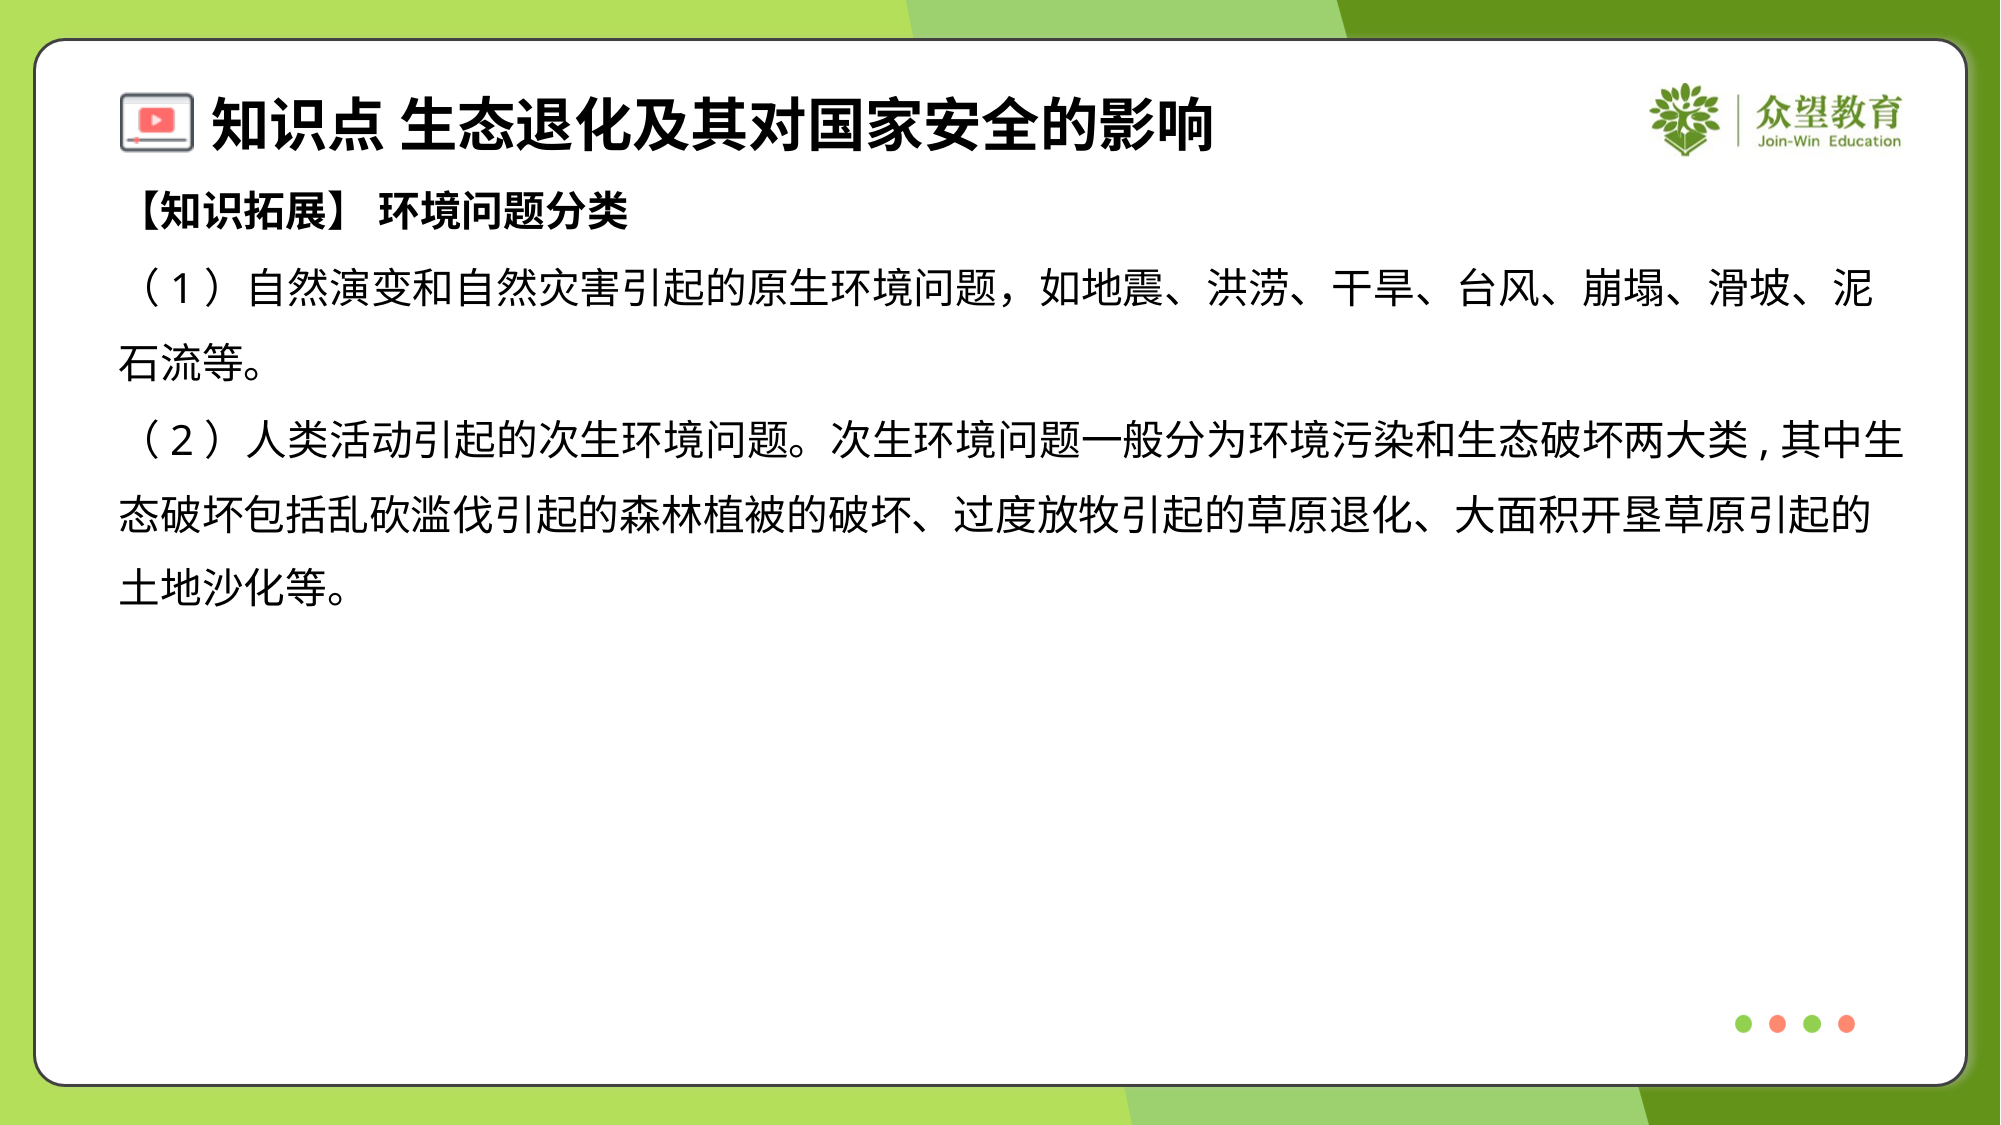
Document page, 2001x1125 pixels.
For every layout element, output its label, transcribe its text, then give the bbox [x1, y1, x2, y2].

text_box 【知识拓展】 环境问题分类 （1）自然演变和自然灾害引起的原生环境问题，如地震、洪涝、干旱、台风、崩塌、滑坡、泥 石流等。 （2）人类活动引起的次生环境问题。次生环境问题一般分为环境污染和生态破坏两大类,其中生 态破坏包括乱砍滥伐引起的森林植被的破坏、过度放牧引起的草原退化、大面积开垦草原引起的 土地沙化等。 [118, 159, 1883, 605]
picture [0, 0, 2000, 1125]
